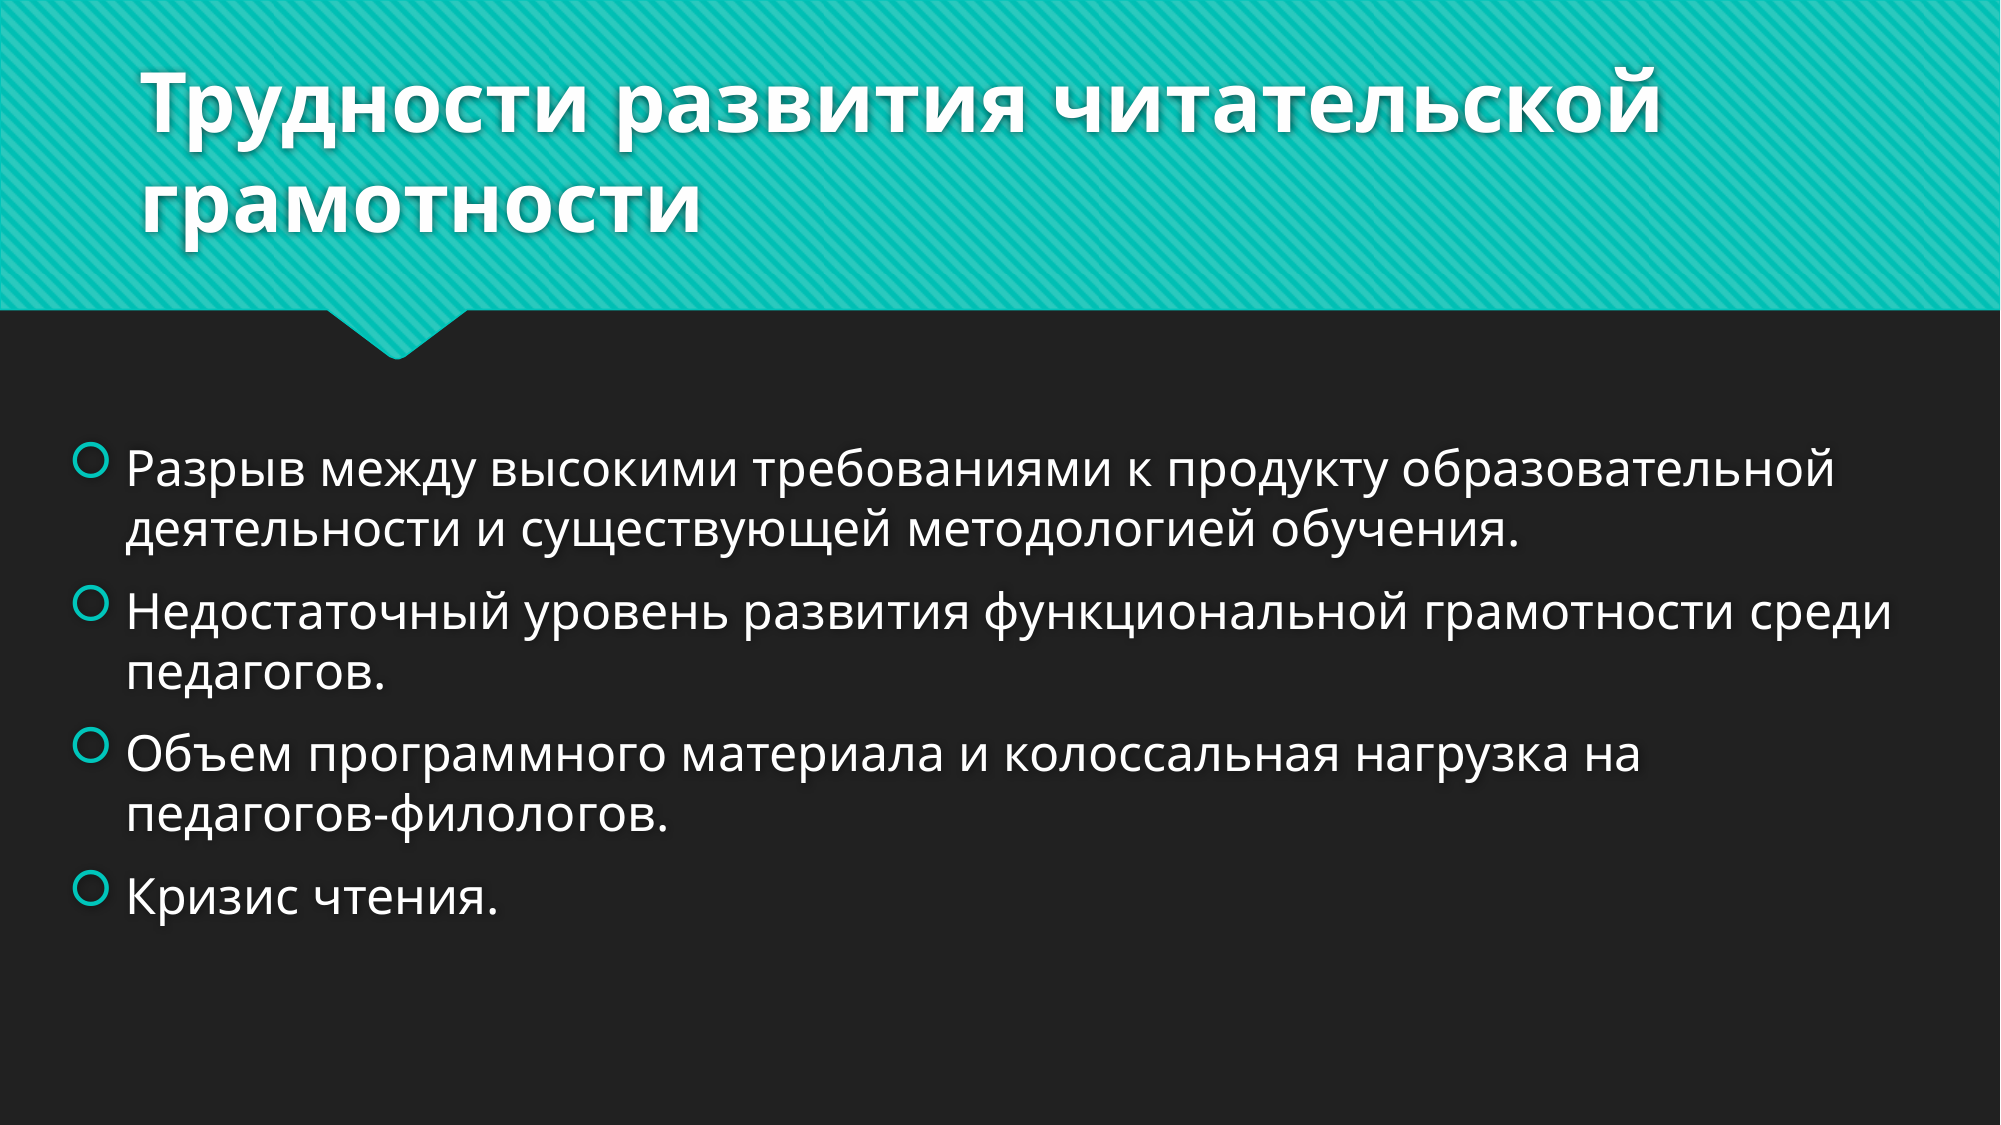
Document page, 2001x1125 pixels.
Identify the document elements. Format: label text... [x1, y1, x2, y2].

list Разрыв между высокими требованиями к продукту образовательной деятельности и существующей методологией обучения. Недостаточный уровень развития функциональной грамотности среди педагогов. Объем программного материала и колоссальная нагрузка на педагогов-филологов. Кризис чтения. [53, 429, 1930, 1026]
title Трудности развития читательской грамотности [124, 97, 1859, 258]
